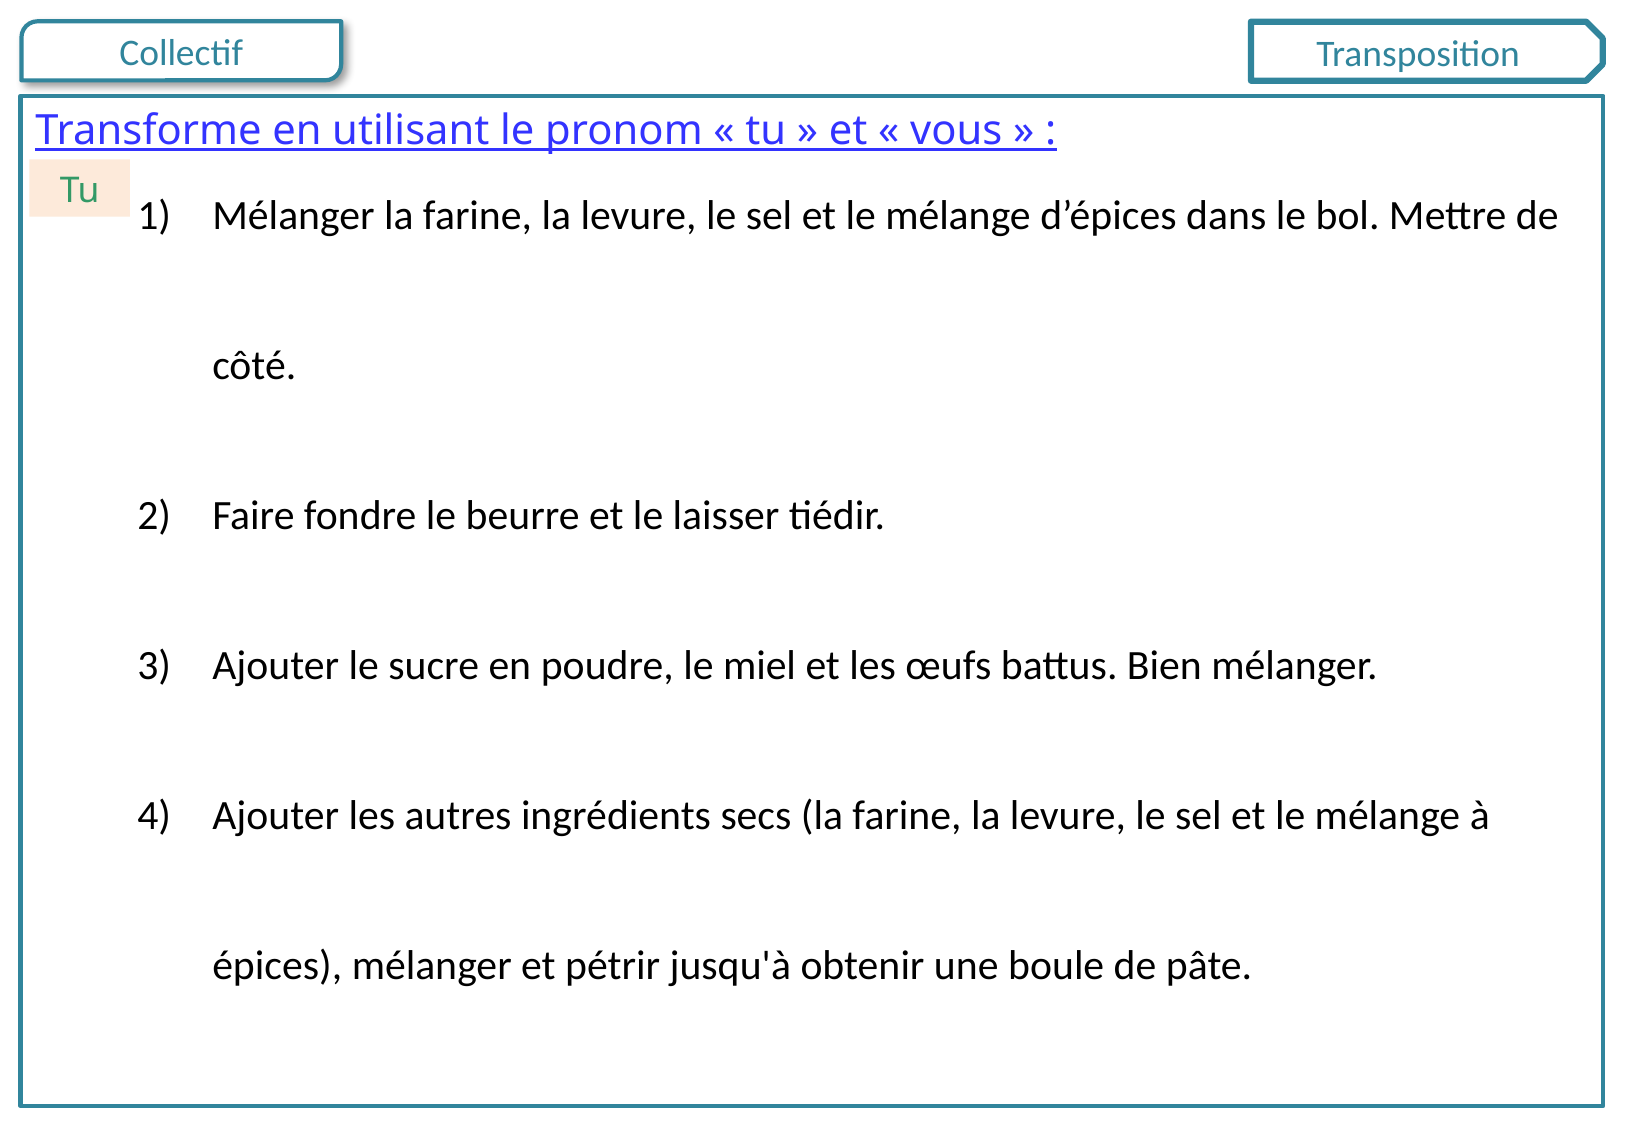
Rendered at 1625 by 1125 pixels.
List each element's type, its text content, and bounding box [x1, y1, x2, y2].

text_box Mélanger la farine, la levure, le sel et le mélange d’épices dans le bol. Mettre de côté. Faire fondre le beurre et le laisser tiédir. Ajouter le sucre en poudre, le miel et les œufs battus. Bien mélanger. Ajouter les autres ingrédients secs (la farine, la levure, le sel et le mélange à épices), mélanger et pétrir jusqu'à obtenir une boule de pâte. [20, 80, 1604, 996]
list Transforme en utilisant le pronom « tu » et « vous » : [18, 94, 1605, 1108]
list Transposition [1251, 21, 1585, 80]
